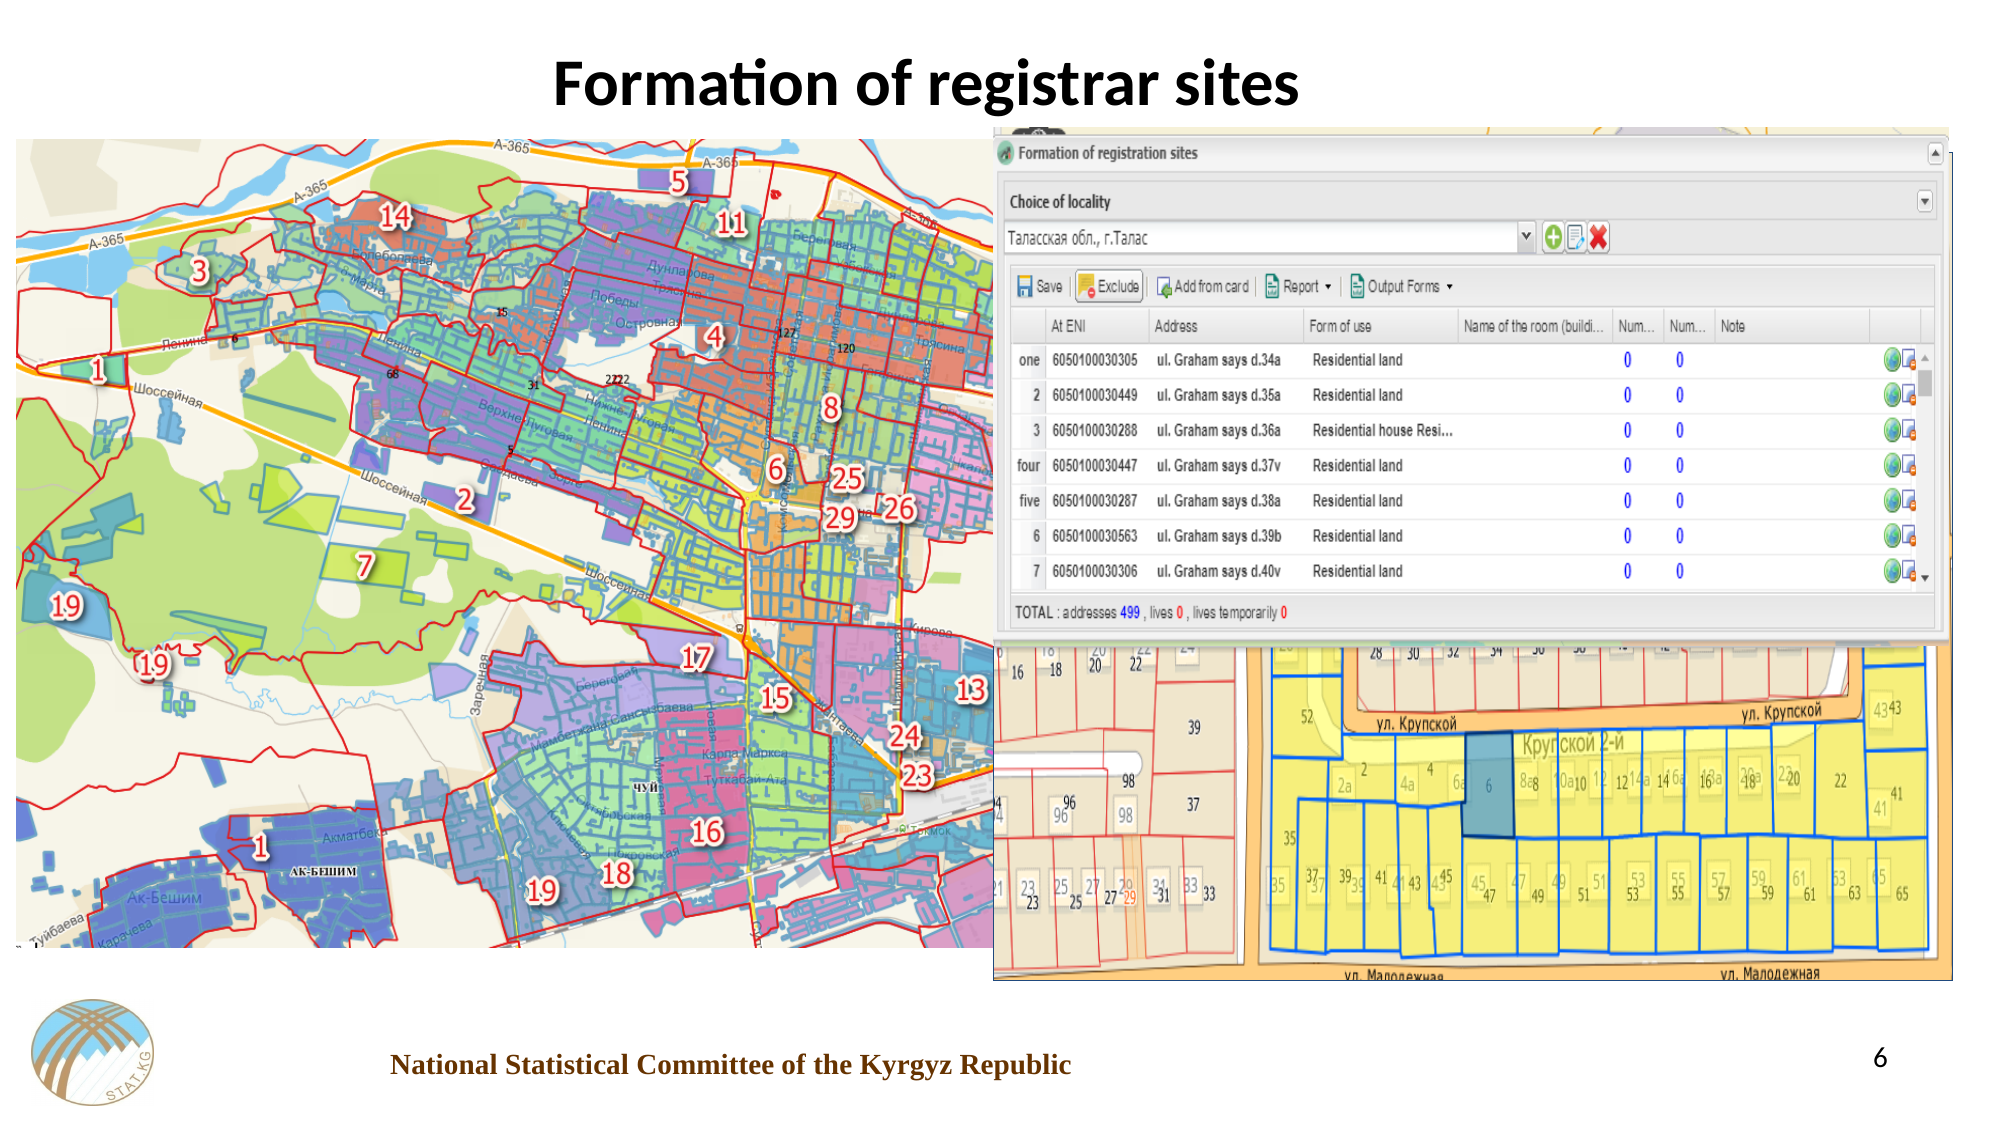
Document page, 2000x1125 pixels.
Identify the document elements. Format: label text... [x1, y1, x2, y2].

text_box National Statistical Committee of the Kyrgyz Republic [196, 1037, 1267, 1088]
picture [16, 126, 1953, 982]
text_box Formation of registrar sites [538, 31, 1449, 126]
picture [30, 999, 155, 1107]
text_box 6 [1858, 1034, 1965, 1082]
